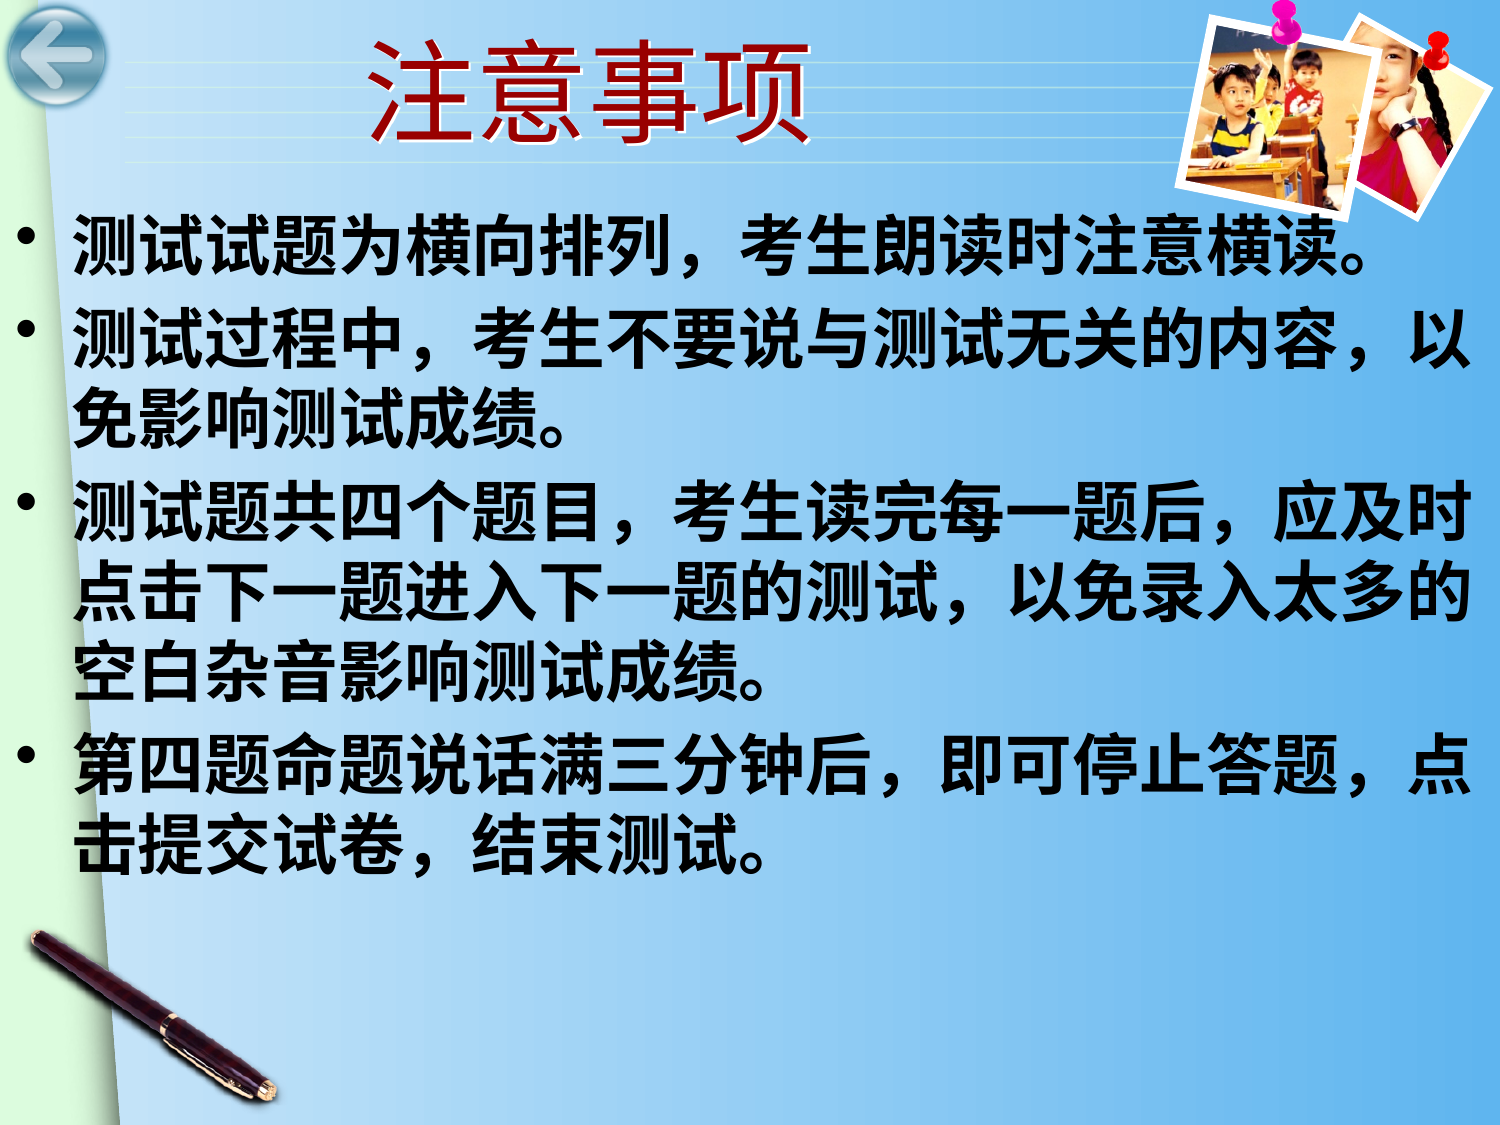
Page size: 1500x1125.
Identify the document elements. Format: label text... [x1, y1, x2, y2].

picture [1186, 0, 1371, 195]
picture [1351, 22, 1484, 195]
title 注意事项 [348, 0, 1046, 184]
picture [0, 953, 288, 1125]
list 测试试题为横向排列，考生朗读时注意横读。 测试过程中，考生不要说与测试无关的内容，以免影响测试成绩。 测试题共四个题目，考生读完每一题后，应及时点击下一题进入下一题的测试，以免录入太多的空白杂音影响测试成绩。 第四题命题说话满三分钟后，即可停止答题，点击提交试卷，结束测试。 [0, 195, 1500, 953]
picture [0, 0, 113, 195]
